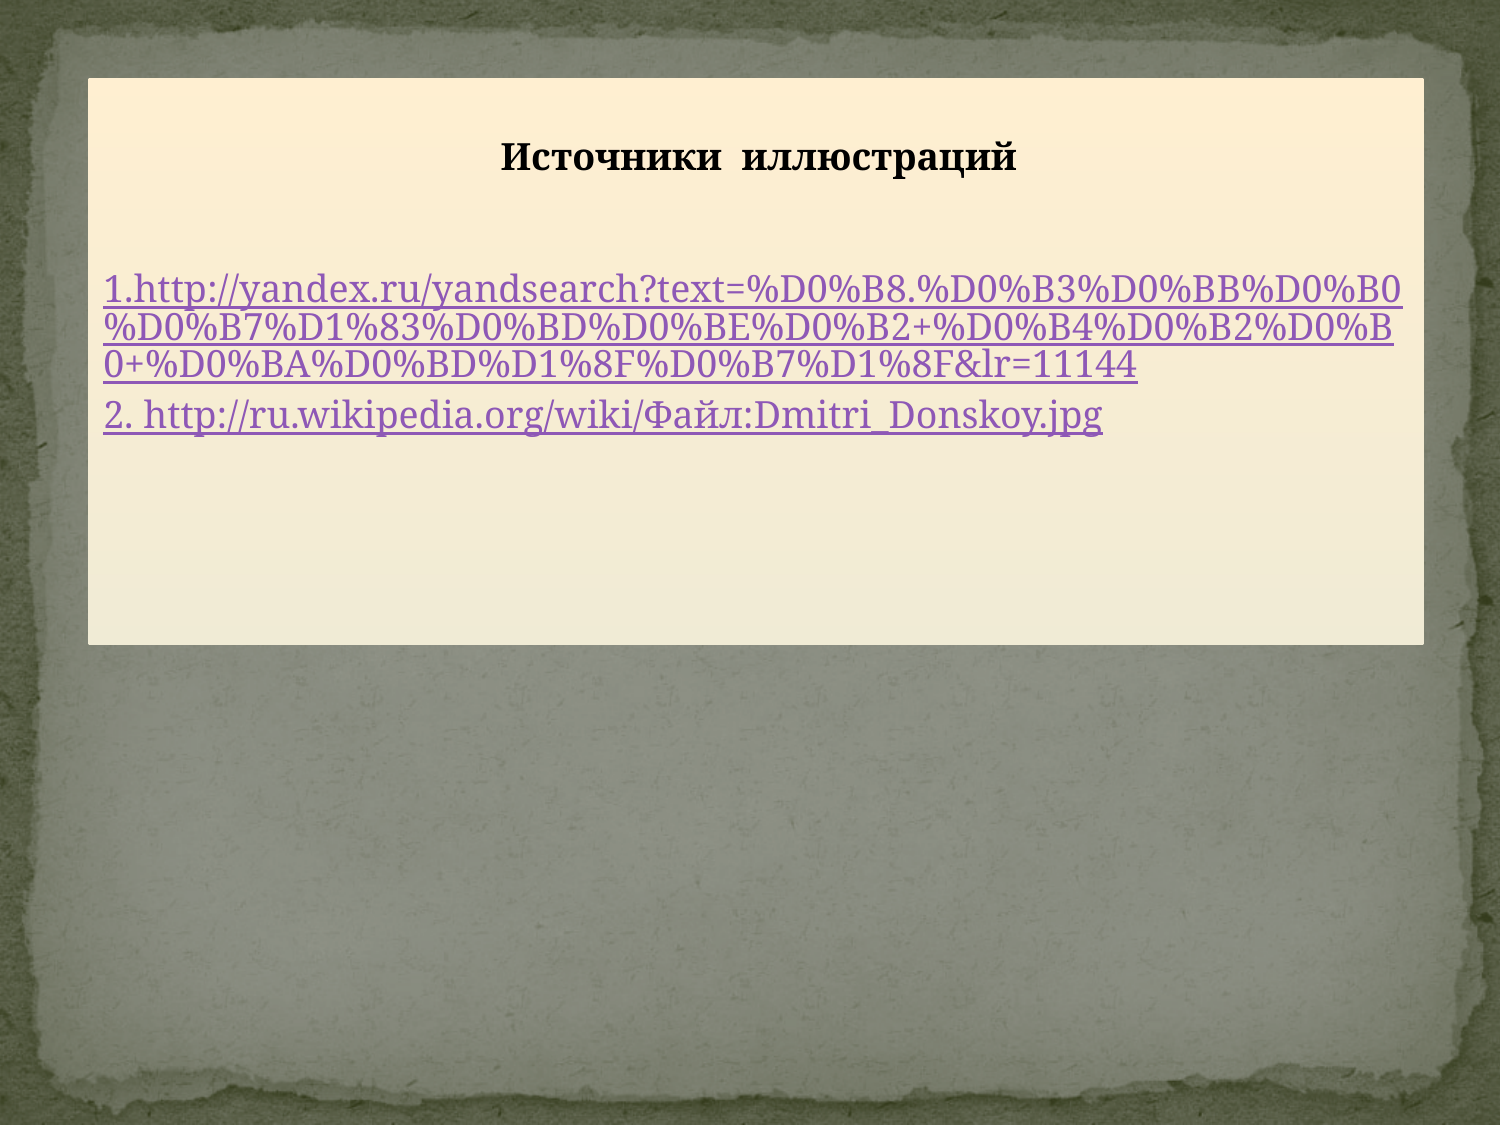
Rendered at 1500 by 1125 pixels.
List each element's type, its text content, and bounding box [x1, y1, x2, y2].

text_box Источники иллюстраций [485, 125, 1033, 186]
text_box 1.http://yandex.ru/yandsearch?text=%D0%B8.%D0%B3%D0%BB%D0%B0%D0%B7%D1%83%D0%BD%D0%BE%D0%B2+%D0%B4%D0%B2%D0%B0+%D0%BA%D0%BD%D1%8F%D0%B7%D1%8F&lr=11144 2. http://ru.wikipedia.org/wiki/Файл:Dmitri_Donskoy.jpg [88, 78, 1424, 645]
